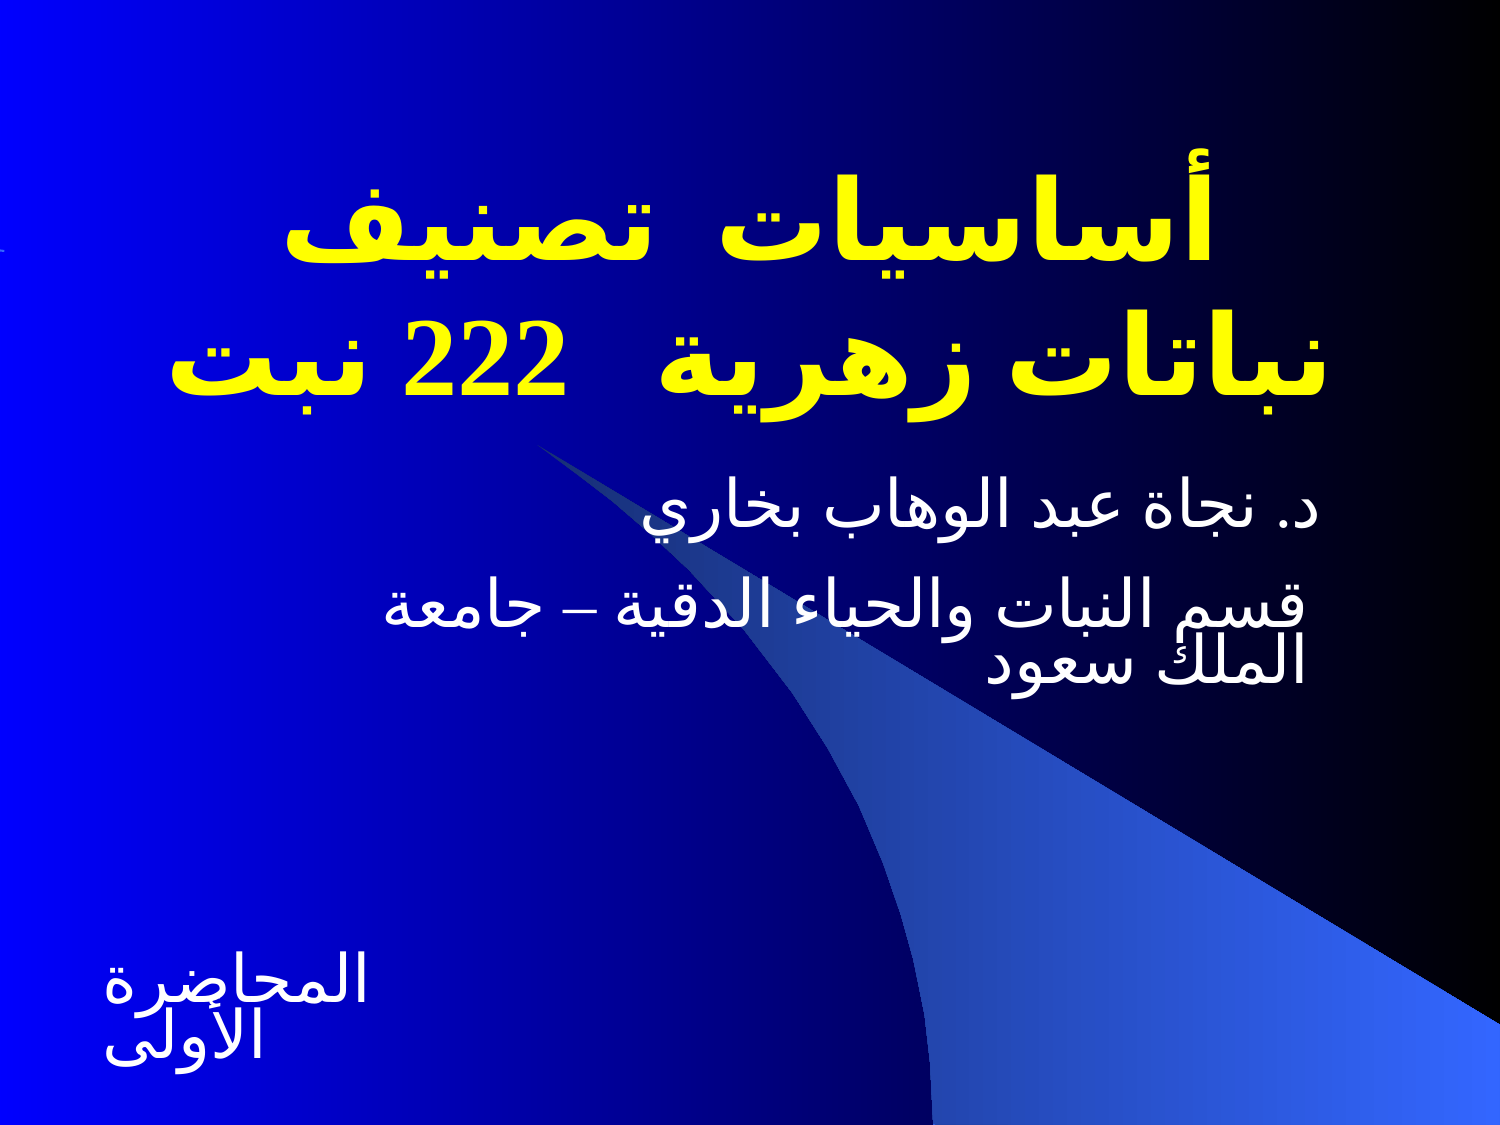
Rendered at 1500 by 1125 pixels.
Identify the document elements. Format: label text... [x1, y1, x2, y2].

subtitle د. نجاة عبد الوهاب بخاري [412, 474, 1338, 551]
text_box قسم النبات والحياء الدقية – جامعة الملك سعود [274, 574, 1325, 650]
title أساسيات تصنيف نباتات زهرية 222 نبت [124, 112, 1376, 426]
text_box المحاضرة الأولى [87, 949, 513, 1025]
